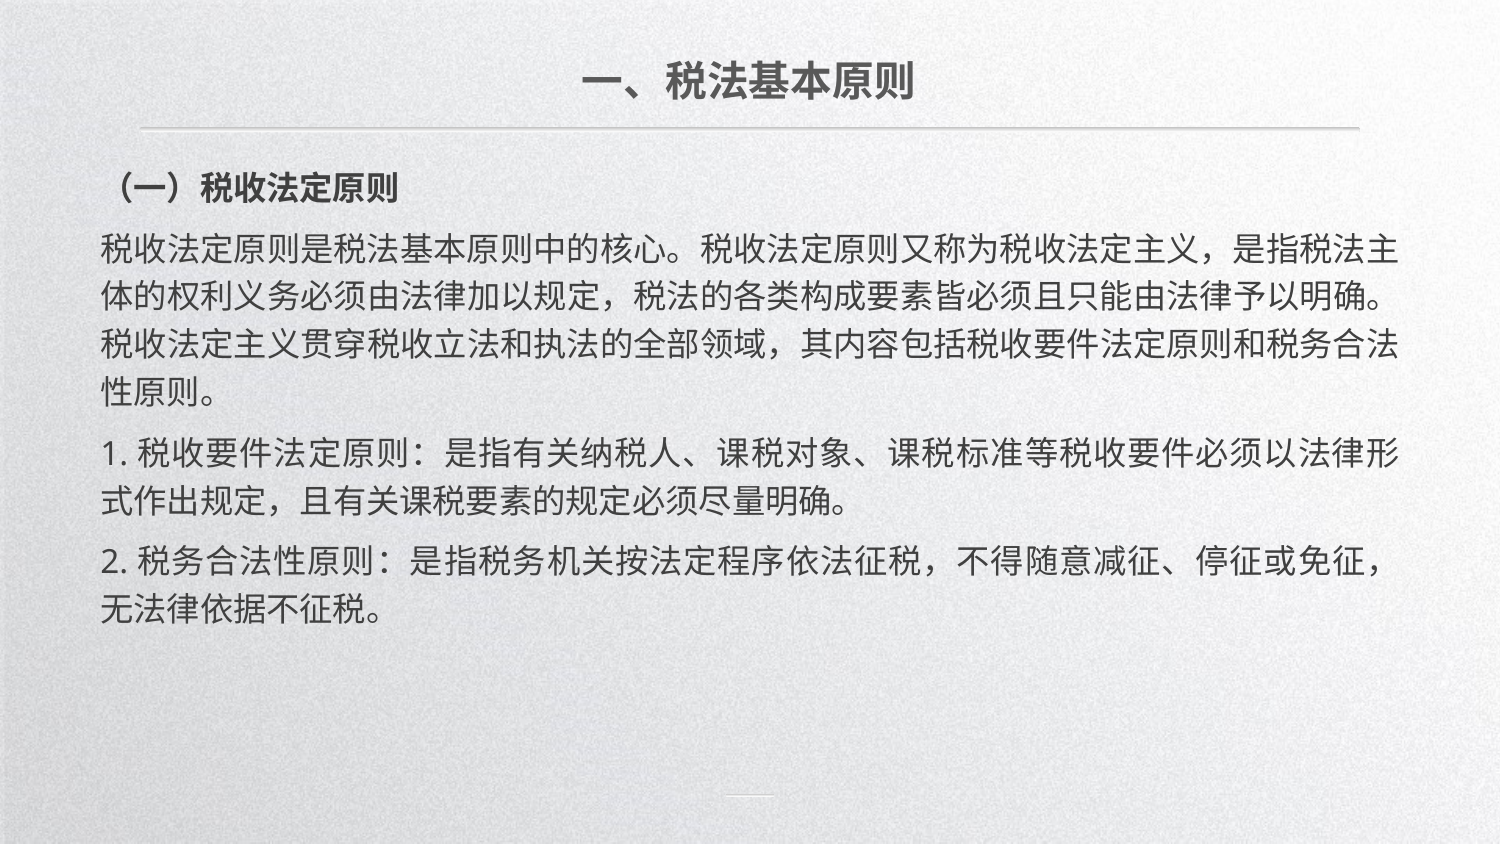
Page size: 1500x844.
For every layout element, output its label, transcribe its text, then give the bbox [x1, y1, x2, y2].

picture [0, 0, 1500, 844]
text_box 一、税法基本原则 [459, 49, 1038, 111]
text_box （一）税收法定原则 税收法定原则是税法基本原则中的核心。税收法定原则又称为税收法定主义，是指税法主体的权利义务必须由法律加以规定，税法的各类构成要素皆必须且只能由法律予以明确。税收法定主义贯穿税收立法和执法的全部领域，其内容包括税收要件法定原则和税务合法性原则。 1.税收要件法定原则：是指有关纳税人、课税对象、课税标准等税收要件必须以法律形式作出规定，且有关课税要素的规定必须尽量明确。 2.税务合法性原则：是指税务机关按法定程序依法征税，不得随意减征、停征或免征，无法律依据不征税。 [100, 159, 1400, 689]
